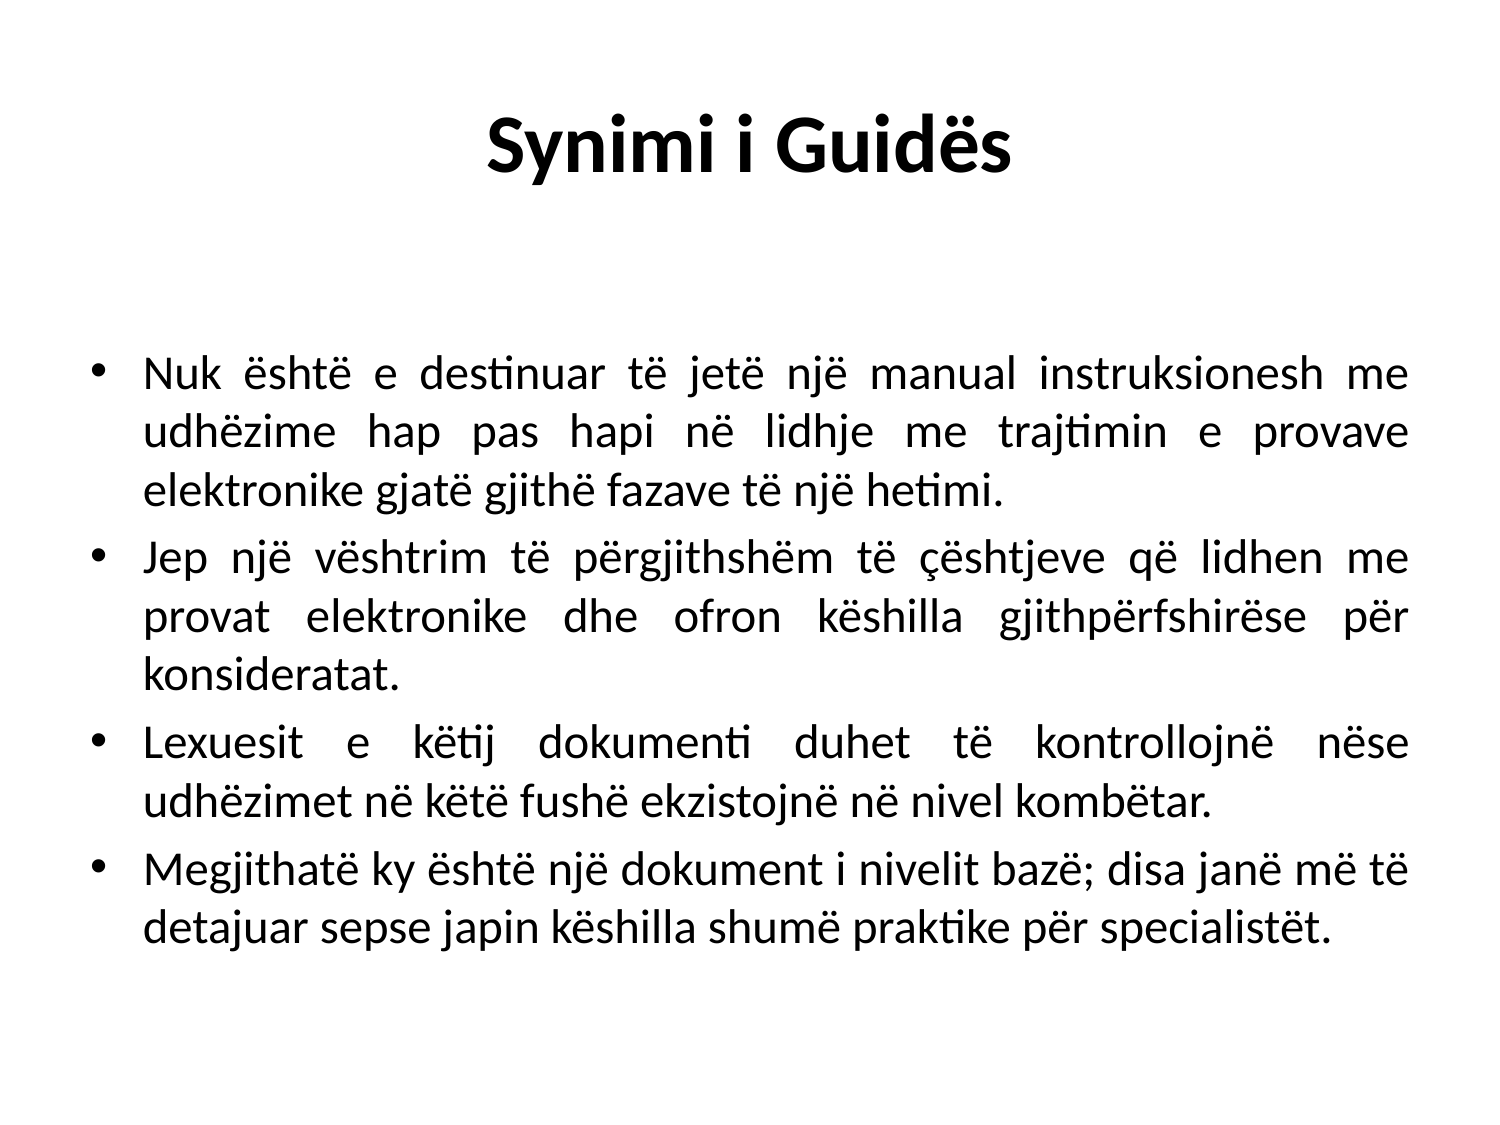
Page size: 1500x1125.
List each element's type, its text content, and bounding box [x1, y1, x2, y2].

list Nuk është e destinuar të jetë një manual instruksionesh me udhëzime hap pas hapi në lidhje me trajtimin e provave elektronike gjatë gjithë fazave të një hetimi. Jep një vështrim të përgjithshëm të çështjeve që lidhen me provat elektronike dhe ofron këshilla gjithpërfshirëse për konsideratat. Lexuesit e këtij dokumenti duhet të kontrollojnë nëse udhëzimet në këtë fushë ekzistojnë në nivel kombëtar. Megjithatë ky është një dokument i nivelit bazë; disa janë më të detajuar sepse japin këshilla shumë praktike për specialistët. [75, 333, 1425, 1005]
title Synimi i Guidës [75, 45, 1425, 233]
